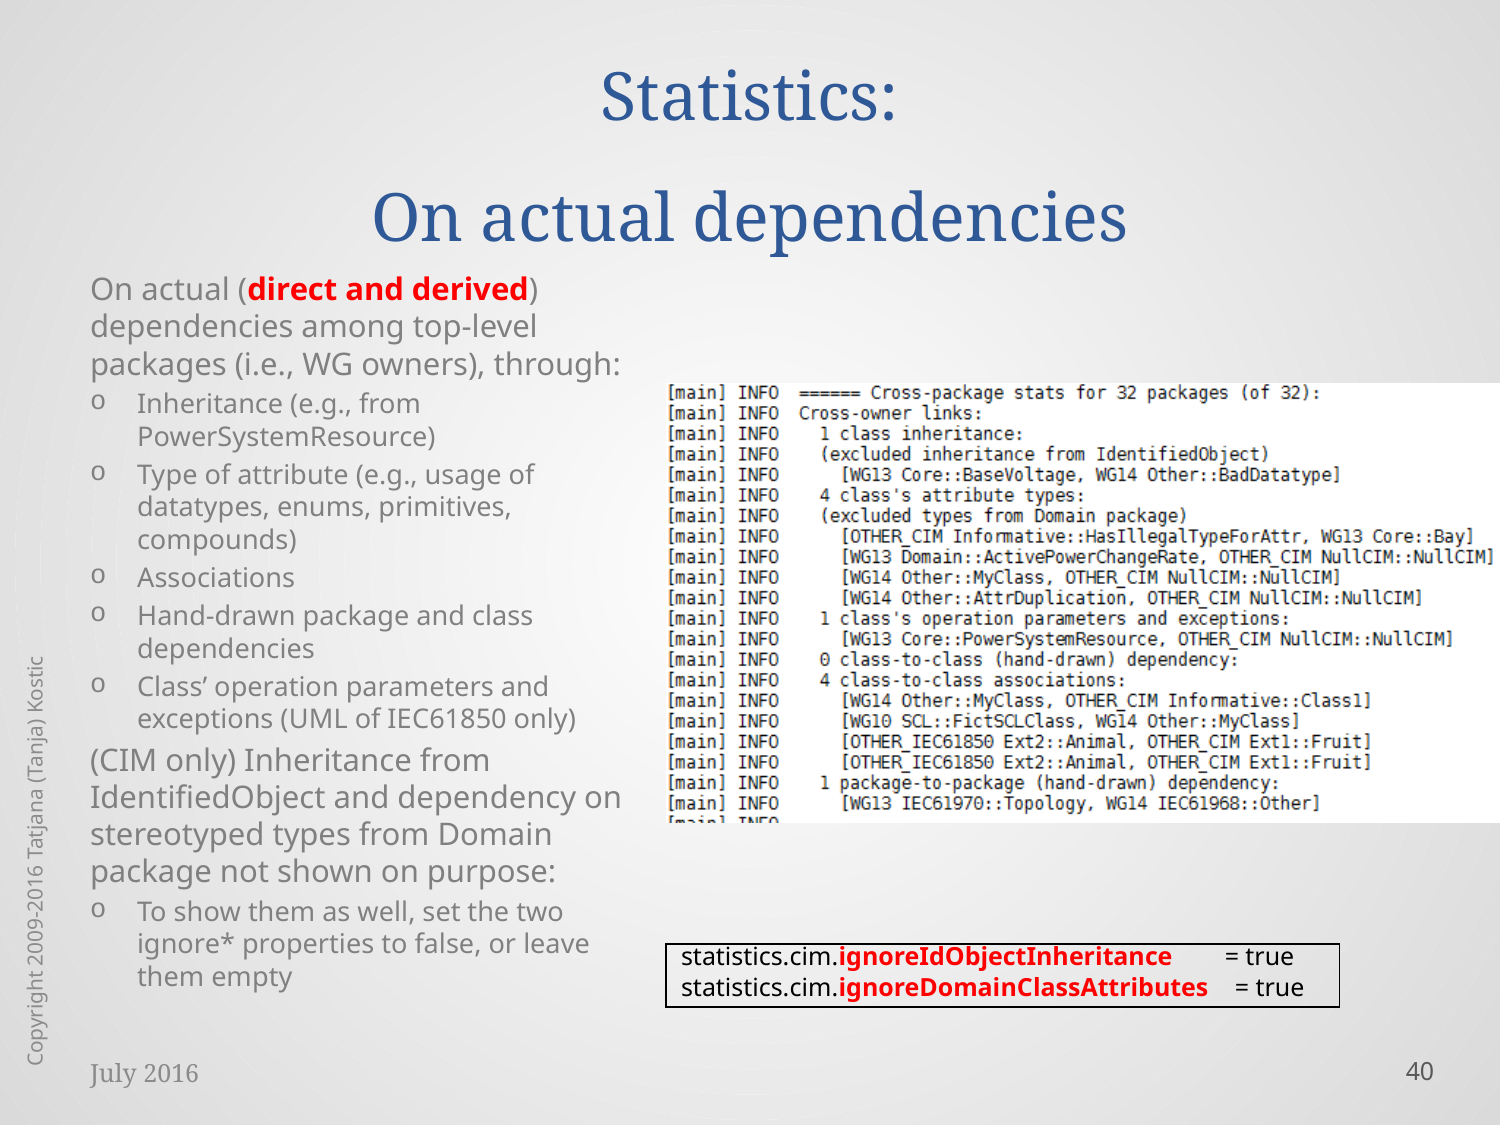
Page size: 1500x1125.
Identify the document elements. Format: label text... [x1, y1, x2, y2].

list On actual (direct and derived) dependencies among top-level packages (i.e., WG owners), through: Inheritance (e.g., from PowerSystemResource) Type of attribute (e.g., usage of datatypes, enums, primitives, compounds) Associations Hand-drawn package and class dependencies Class’ operation parameters and exceptions (UML of IEC61850 only) (CIM only) Inheritance from IdentifiedObject and dependency on stereotyped types from Domain package not shown on purpose: To show them as well, set the two ignore* properties to false, or leave them empty [75, 262, 667, 1005]
picture [665, 383, 1500, 823]
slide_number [75, 1042, 313, 1103]
footer Copyright 2009-2016 Tatjana (Tanja) Kostic [18, 621, 54, 1101]
slide_number 40 [1401, 1042, 1494, 1103]
title Statistics: On actual dependencies [75, 0, 1425, 263]
text_box statistics.cim.ignoreIdObjectInheritance = true statistics.cim.ignoreDomainClassAttributes = true [666, 943, 1340, 1008]
